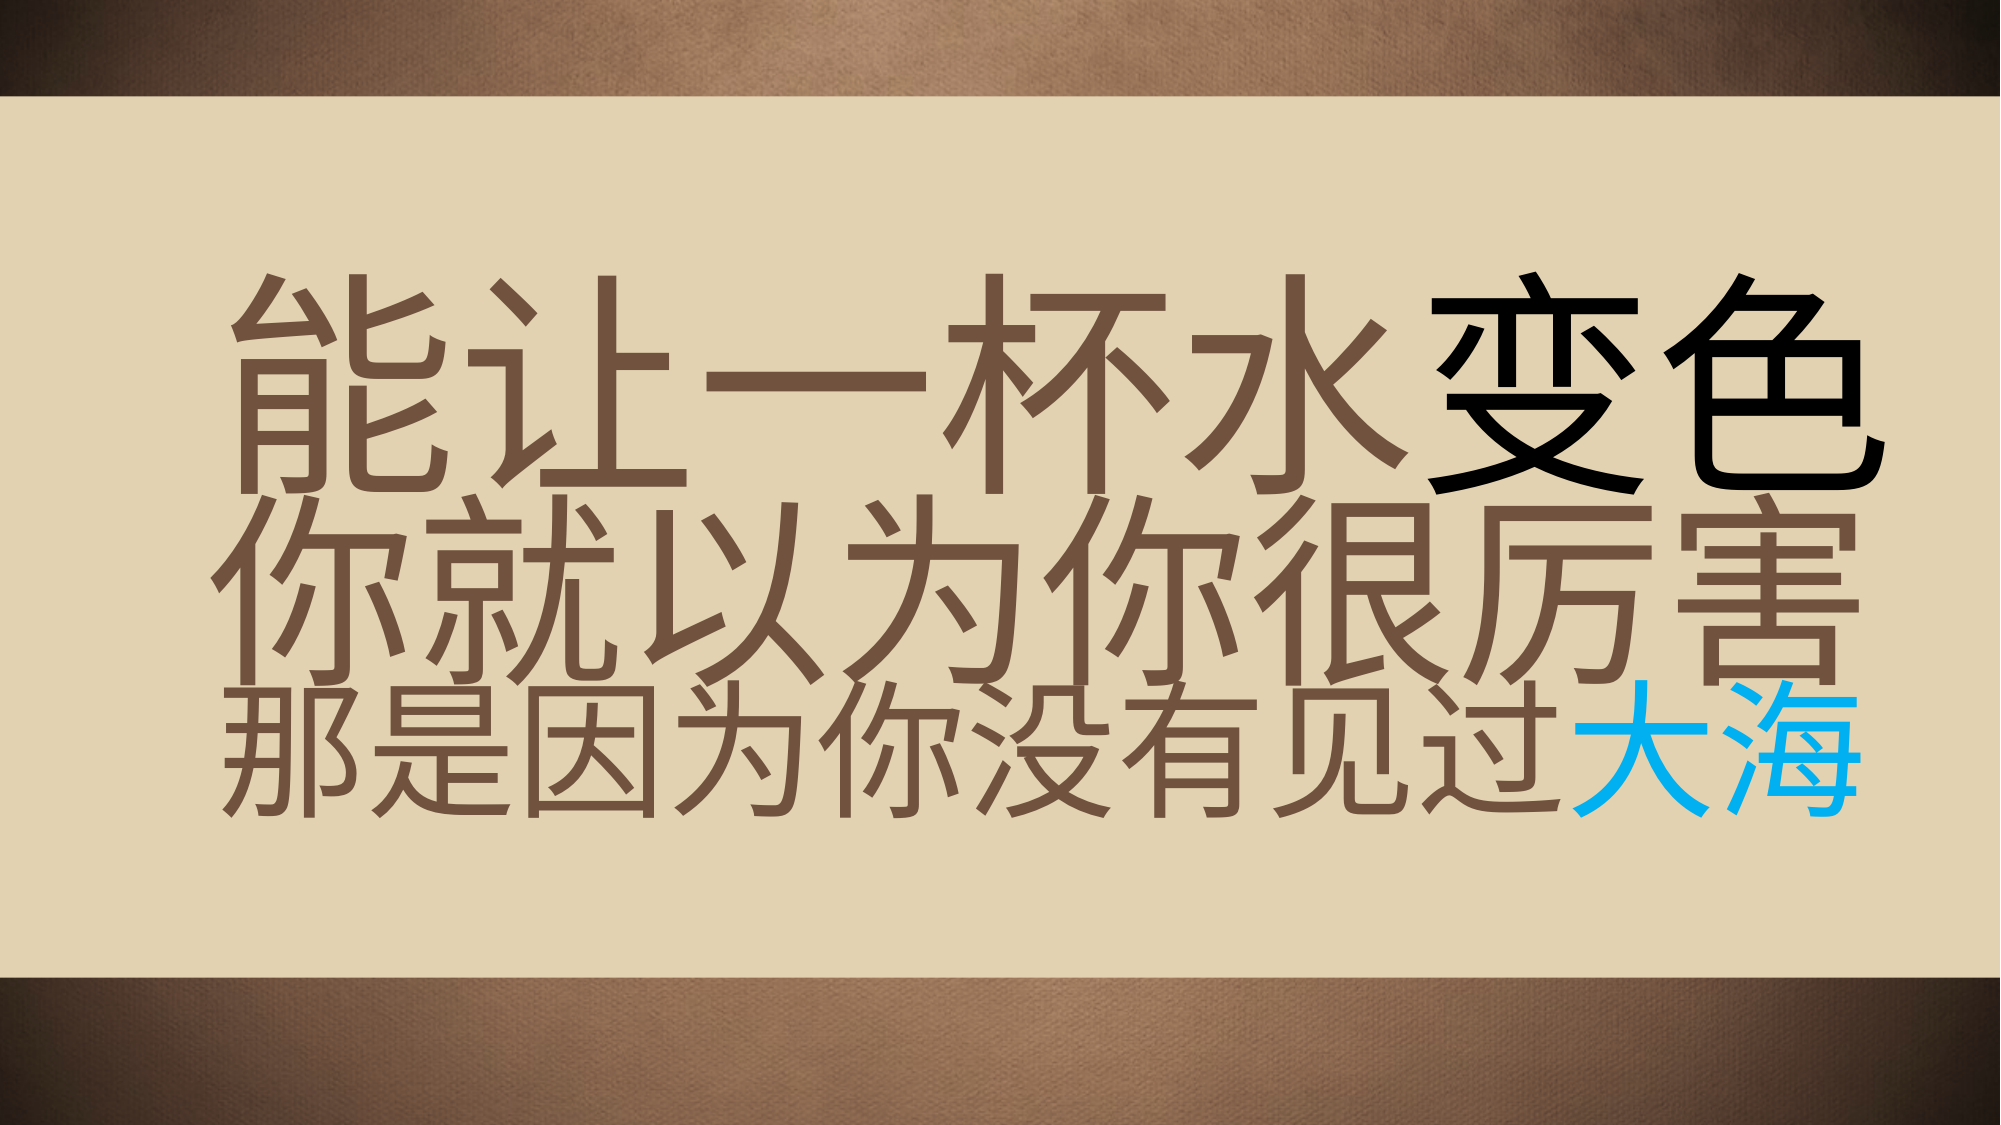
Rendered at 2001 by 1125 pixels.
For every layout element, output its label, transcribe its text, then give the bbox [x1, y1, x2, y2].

picture [0, 979, 2000, 1125]
picture [0, 0, 2000, 95]
text_box 那是因为你没有见过大海 [201, 719, 1882, 844]
text_box 能让一杯水变色 [202, 228, 1910, 531]
text_box [0, 95, 2000, 979]
text_box 你就以为你很厉害 [192, 453, 1888, 719]
